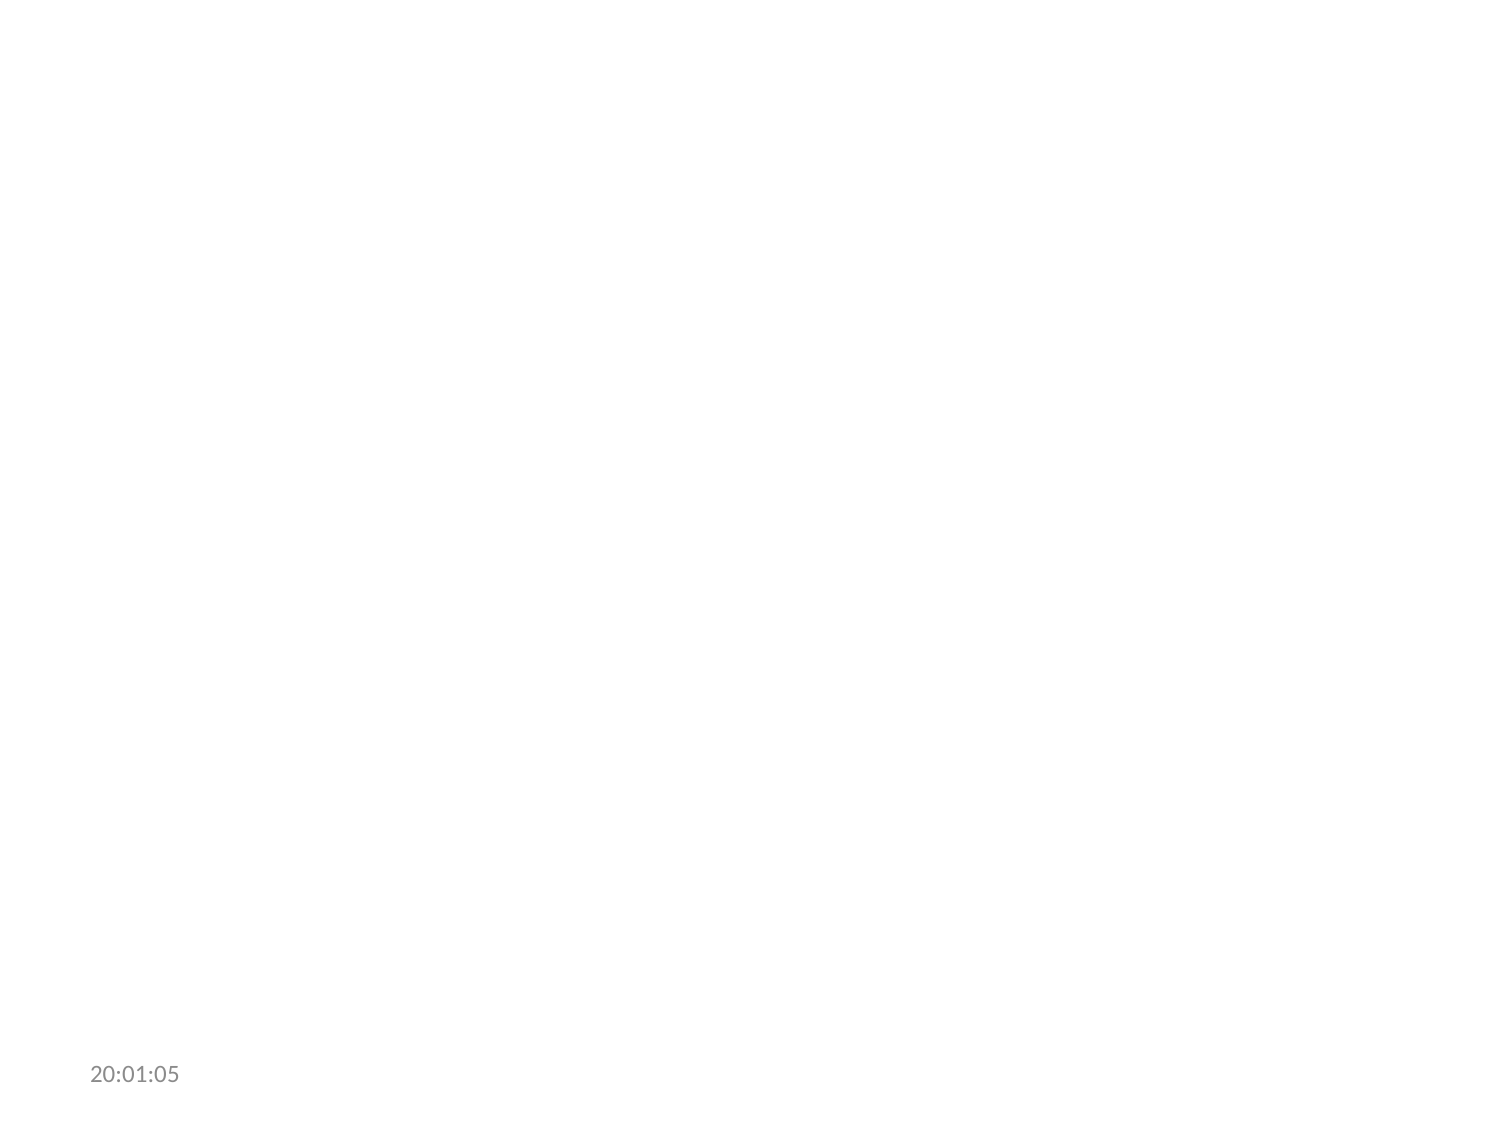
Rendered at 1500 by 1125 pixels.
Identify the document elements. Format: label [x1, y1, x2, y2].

slide_number [75, 1042, 425, 1103]
